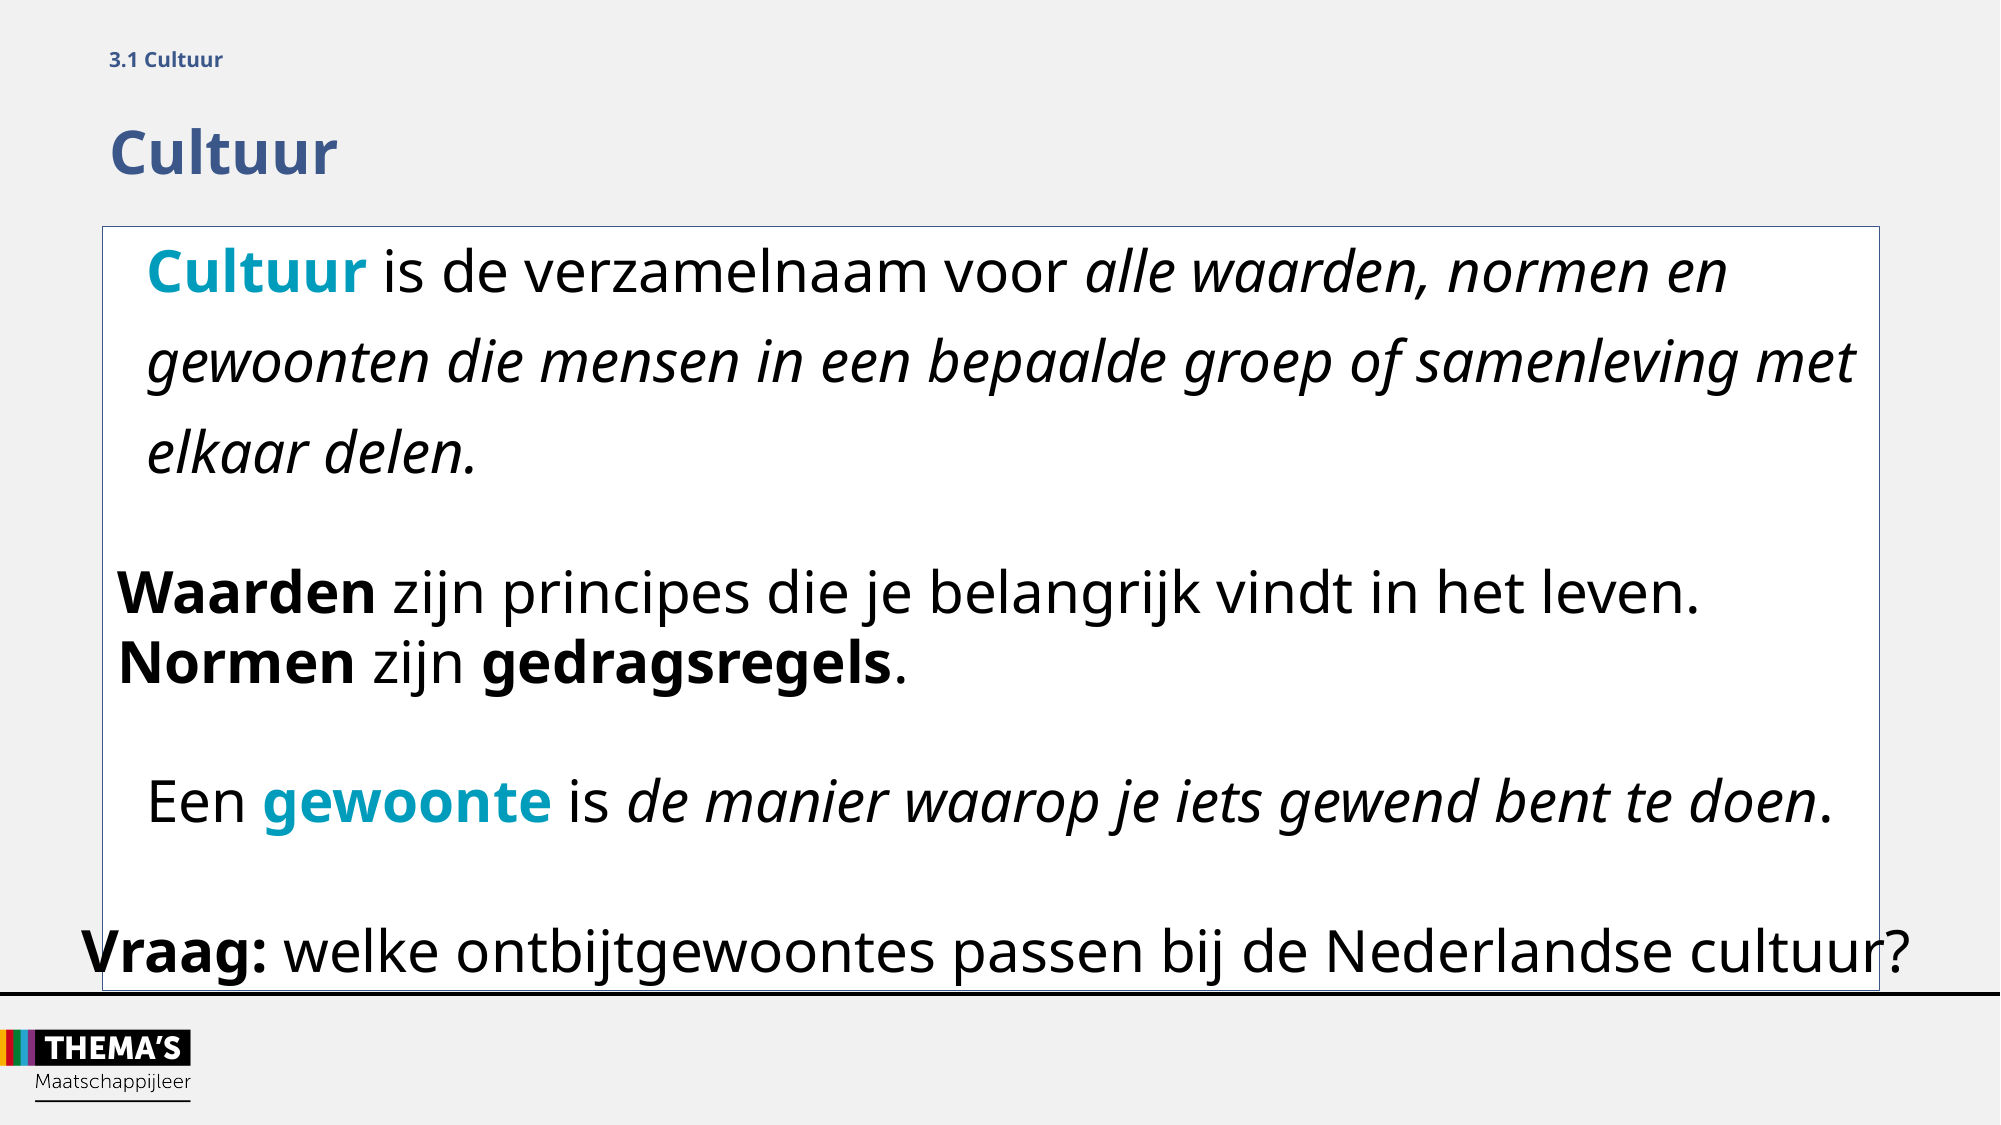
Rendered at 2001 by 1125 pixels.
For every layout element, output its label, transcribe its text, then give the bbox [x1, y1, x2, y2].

list Cultuur [94, 114, 1879, 205]
picture [0, 993, 203, 1125]
text_box Vraag: welke ontbijtgewoontes passen bij de Nederlandse cultuur? [67, 907, 1926, 992]
list Cultuur is de verzamelnaam voor alle waarden, normen en gewoonten die mensen in een bepaalde groep of samenleving met elkaar delen. Waarden zijn principes die je belangrijk vindt in het leven. Normen zijn gedragsregels. Een gewoonte is de manier waarop je iets gewend bent te doen. [102, 226, 1880, 907]
list 3.1 Cultuur [94, 33, 941, 88]
